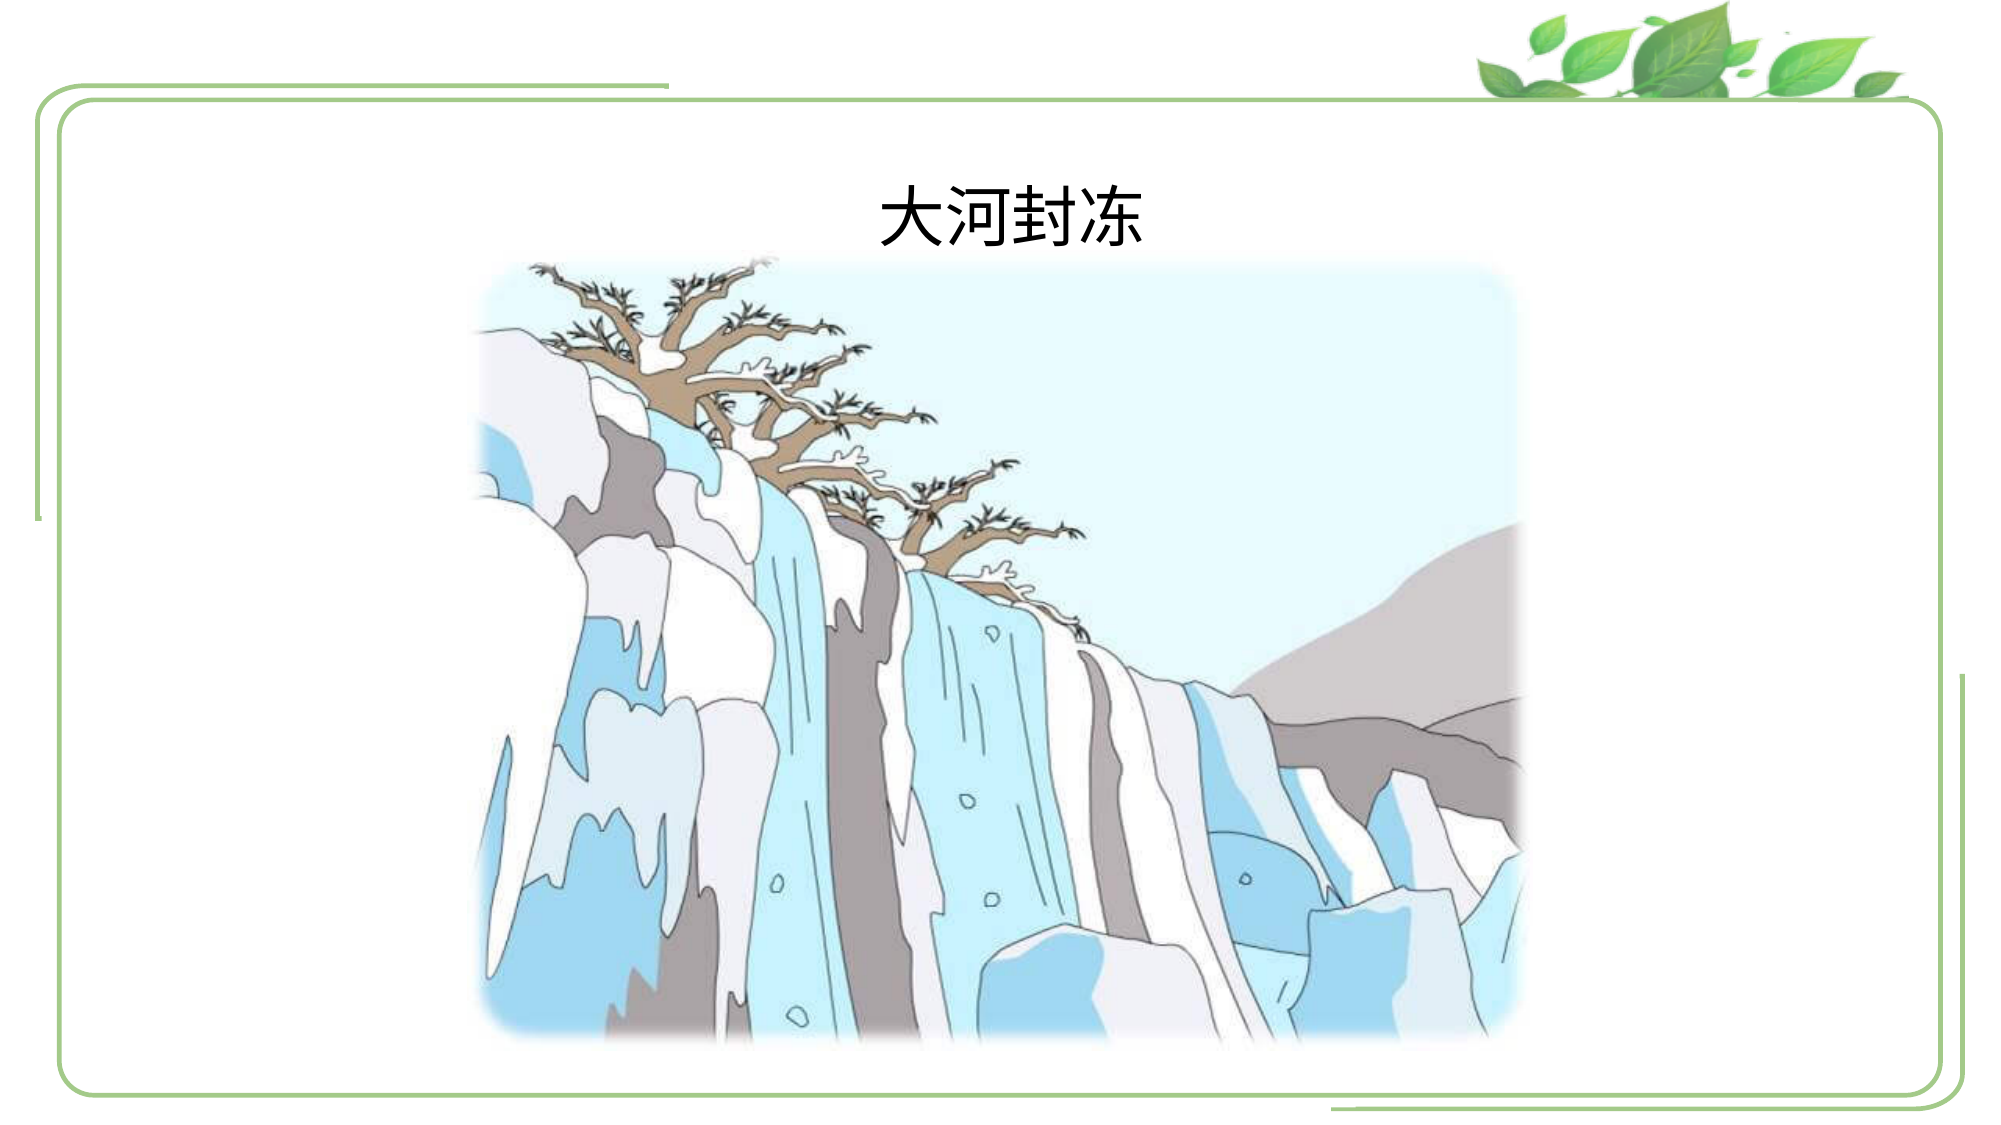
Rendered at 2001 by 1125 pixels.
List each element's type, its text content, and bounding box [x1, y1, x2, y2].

text_box 大河封冻 [480, 127, 1544, 263]
picture [467, 250, 1533, 1051]
